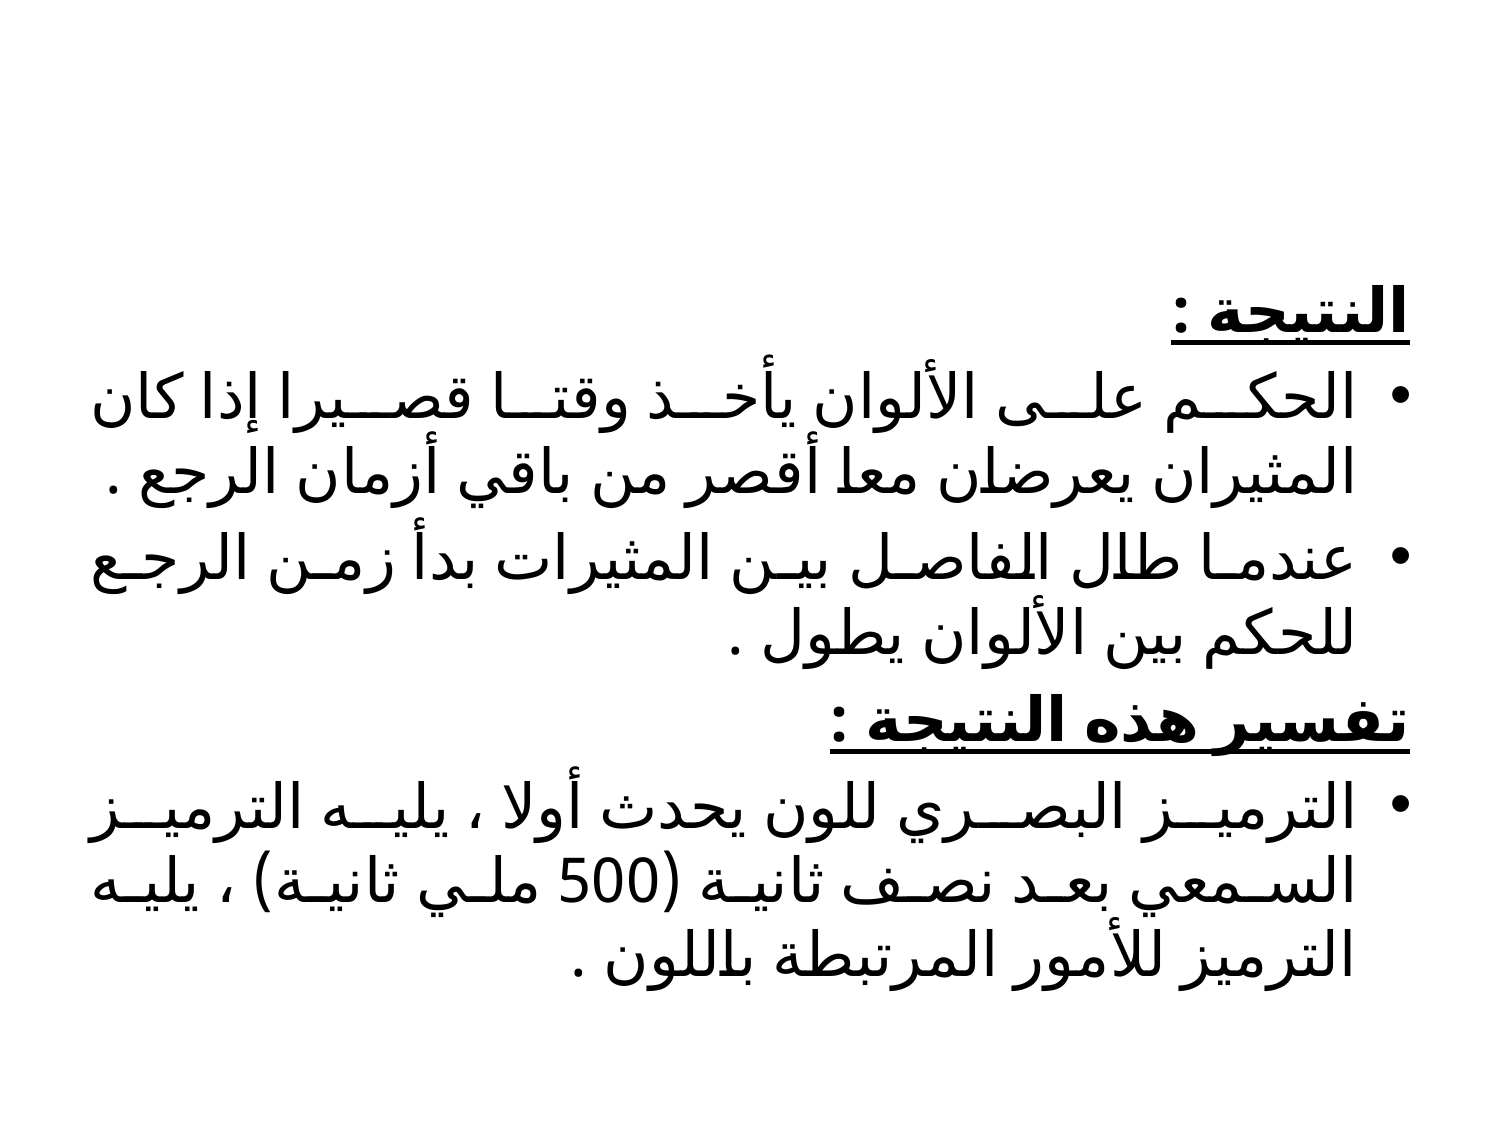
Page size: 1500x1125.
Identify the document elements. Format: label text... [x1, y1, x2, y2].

list النتيجة : الحكم على الألوان يأخذ وقتا قصيرا إذا كان المثيران يعرضان معا أقصر من باقي أزمان الرجع . عندما طال الفاصل بين المثيرات بدأ زمن الرجع للحكم بين الألوان يطول . تفسير هذه النتيجة : الترميز البصري للون يحدث أولا ، يليه الترميز السمعي بعد نصف ثانية (500 ملي ثانية) ، يليه الترميز للأمور المرتبطة باللون . [75, 262, 1425, 1005]
